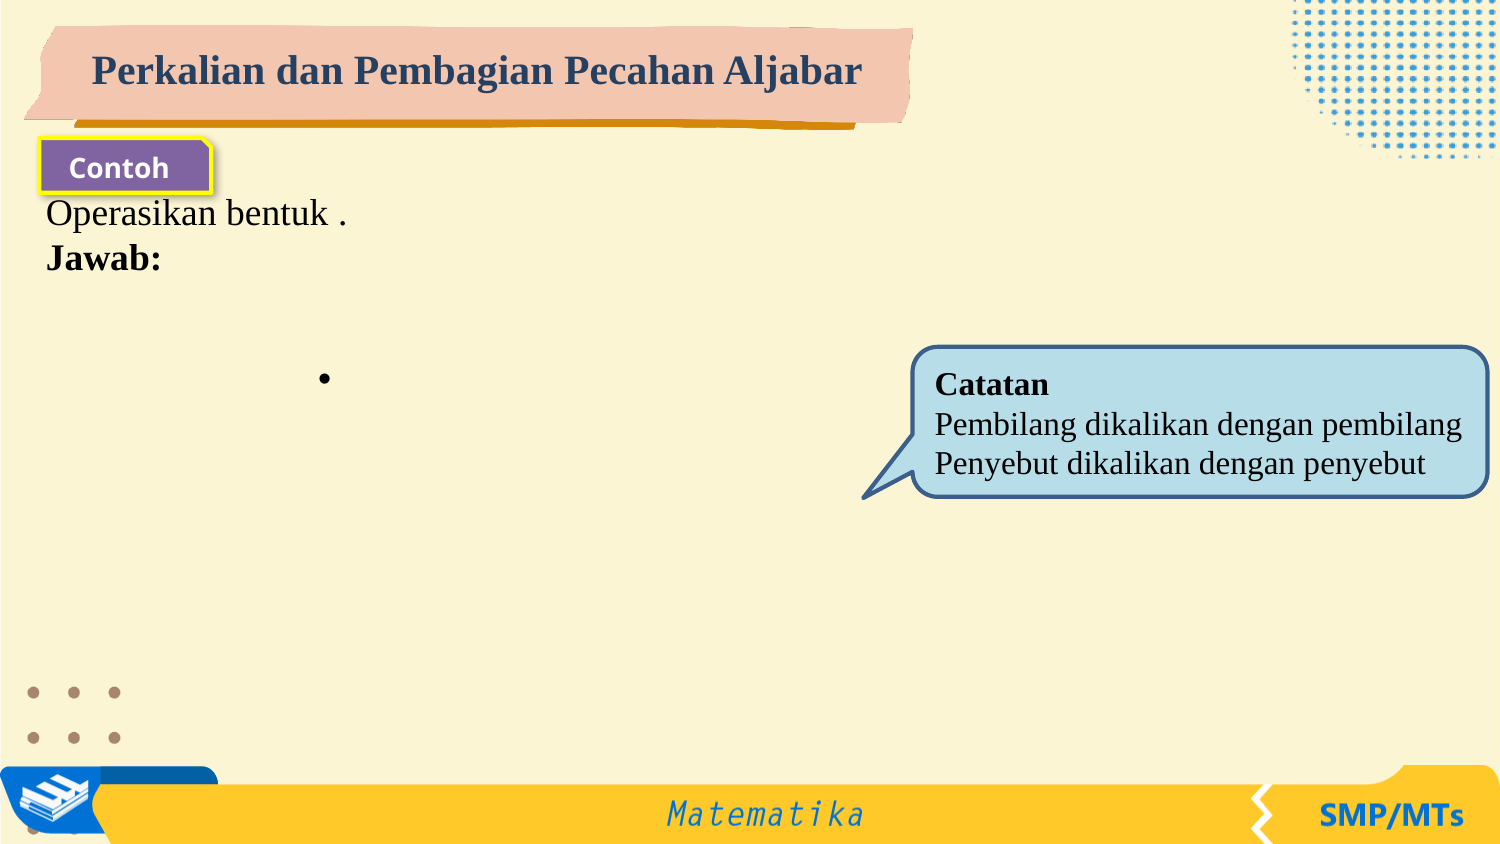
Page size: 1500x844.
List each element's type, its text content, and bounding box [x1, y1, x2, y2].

picture [0, 0, 1500, 844]
text_box Contoh [37, 138, 214, 195]
text_box Catatan Pembilang dikalikan dengan pembilang Penyebut dikalikan dengan penyebut [861, 344, 1490, 500]
